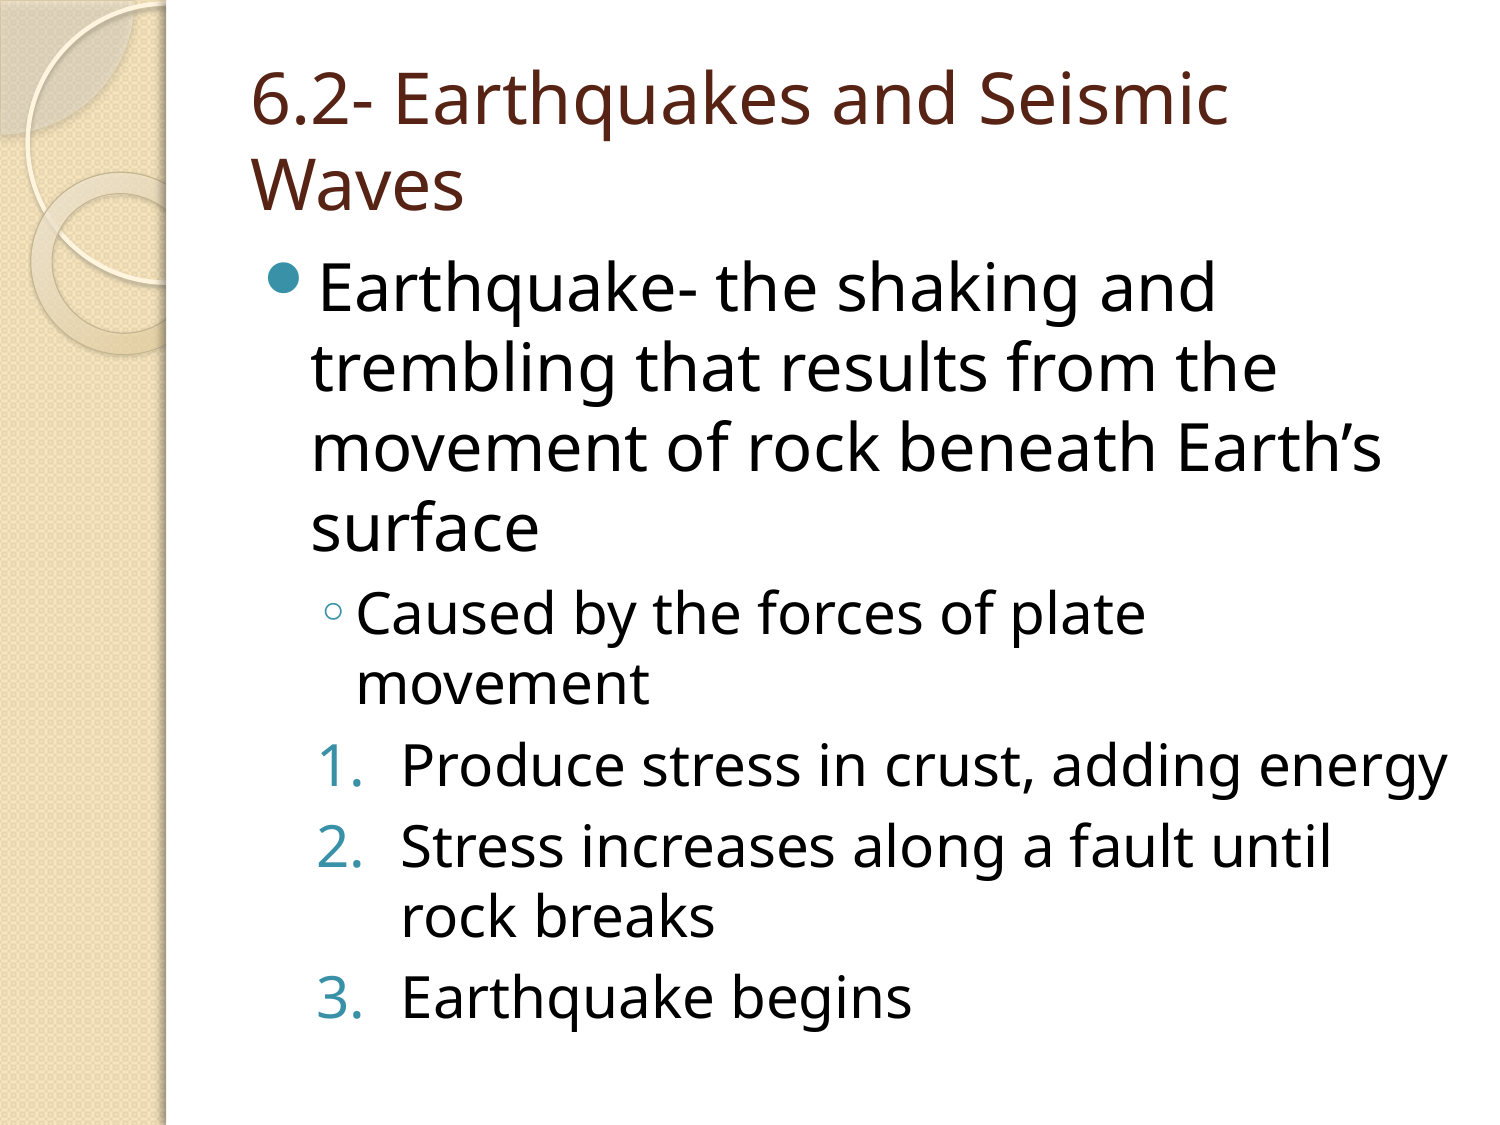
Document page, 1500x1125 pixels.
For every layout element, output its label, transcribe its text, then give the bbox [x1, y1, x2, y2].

title 6.2- Earthquakes and Seismic Waves [235, 45, 1466, 233]
list Earthquake- the shaking and trembling that results from the movement of rock beneath Earth’s surface Caused by the forces of plate movement Produce stress in crust, adding energy Stress increases along a fault until rock breaks Earthquake begins [235, 237, 1466, 1025]
